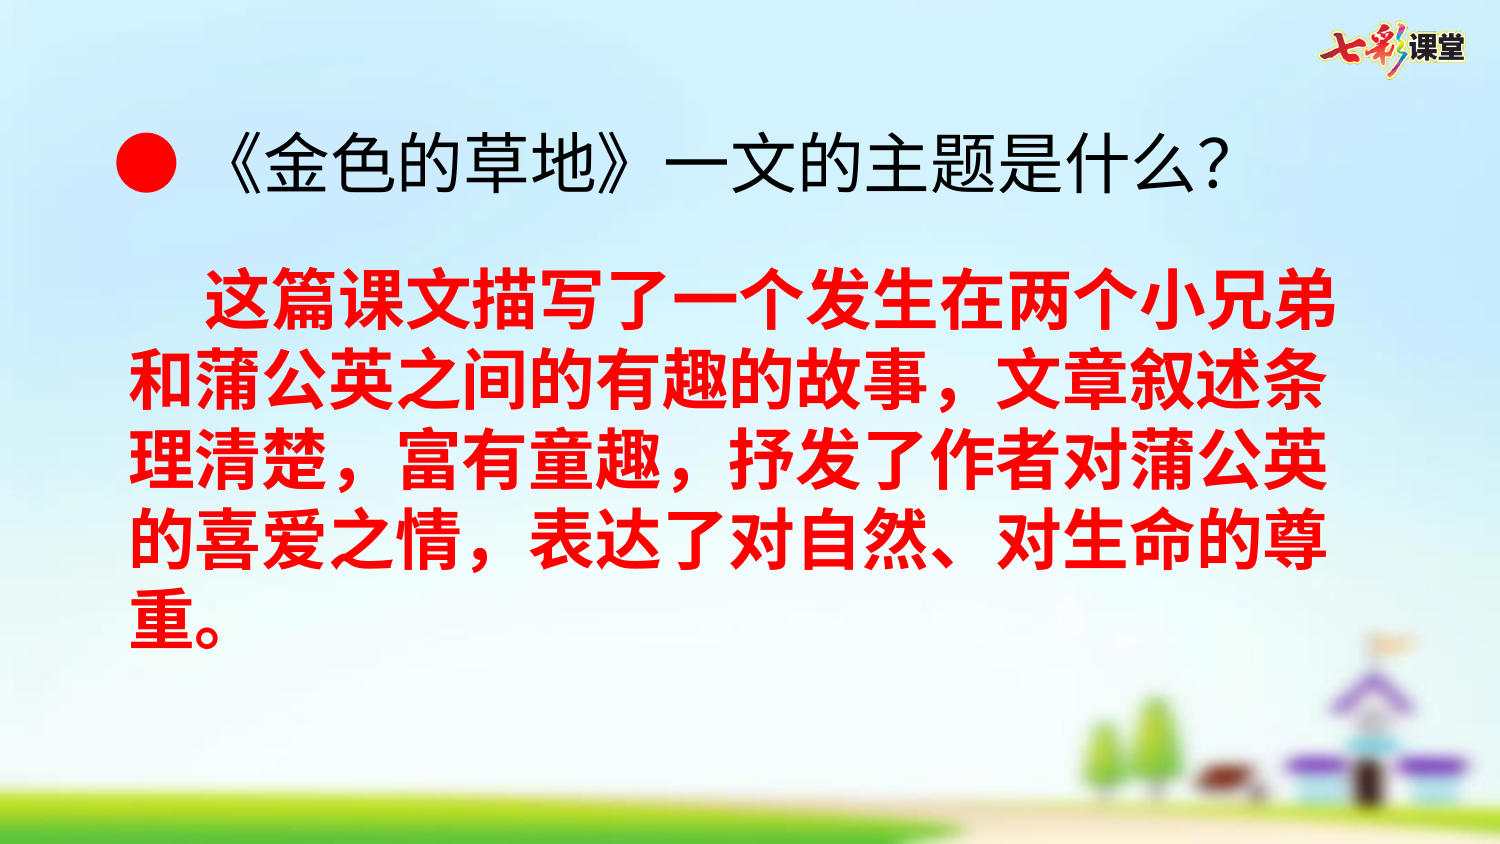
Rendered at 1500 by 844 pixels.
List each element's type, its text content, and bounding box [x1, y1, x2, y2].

picture [0, 0, 1500, 844]
text_box 这篇课文描写了一个发生在两个小兄弟和蒲公英之间的有趣的故事，文章叙述条理清楚，富有童趣，抒发了作者对蒲公英的喜爱之情，表达了对自然、对生命的尊重。 [113, 250, 1376, 666]
text_box ●《金色的草地》一文的主题是什么？ [99, 114, 1391, 210]
